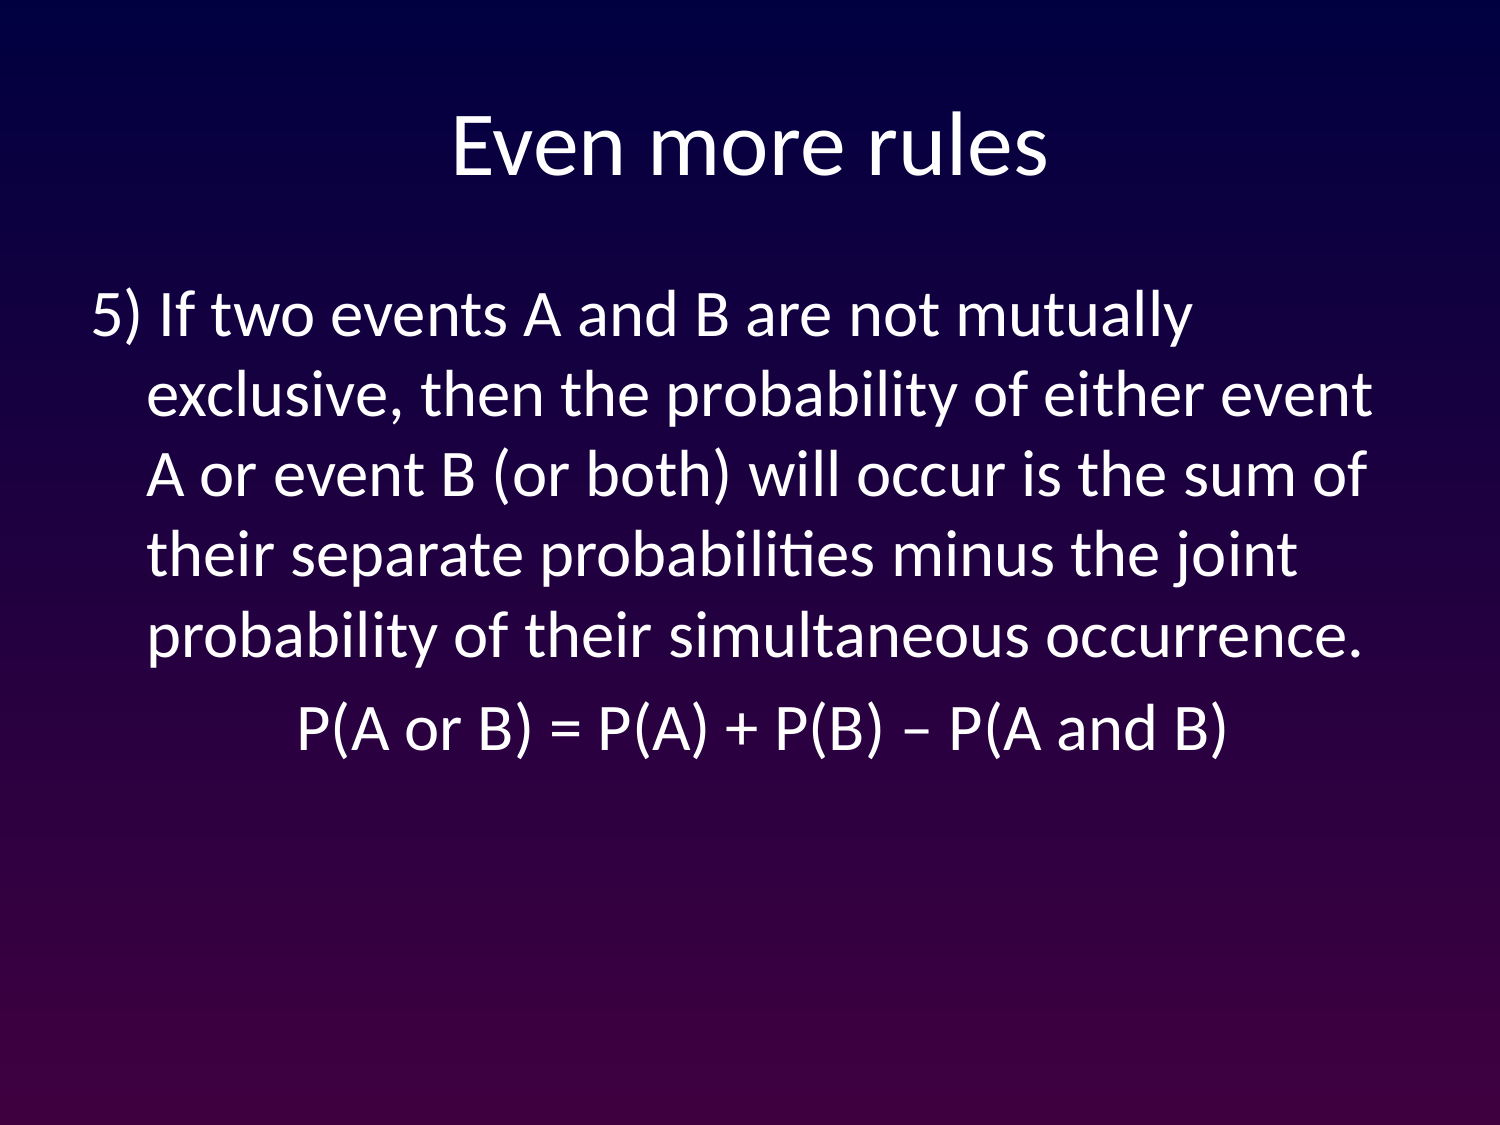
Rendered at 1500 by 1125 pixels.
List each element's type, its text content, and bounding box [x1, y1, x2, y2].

title Even more rules [75, 45, 1425, 233]
list 5) If two events A and B are not mutually exclusive, then the probability of either event A or event B (or both) will occur is the sum of their separate probabilities minus the joint probability of their simultaneous occurrence. P(A or B) = P(A) + P(B) – P(A and B) [75, 262, 1425, 1005]
